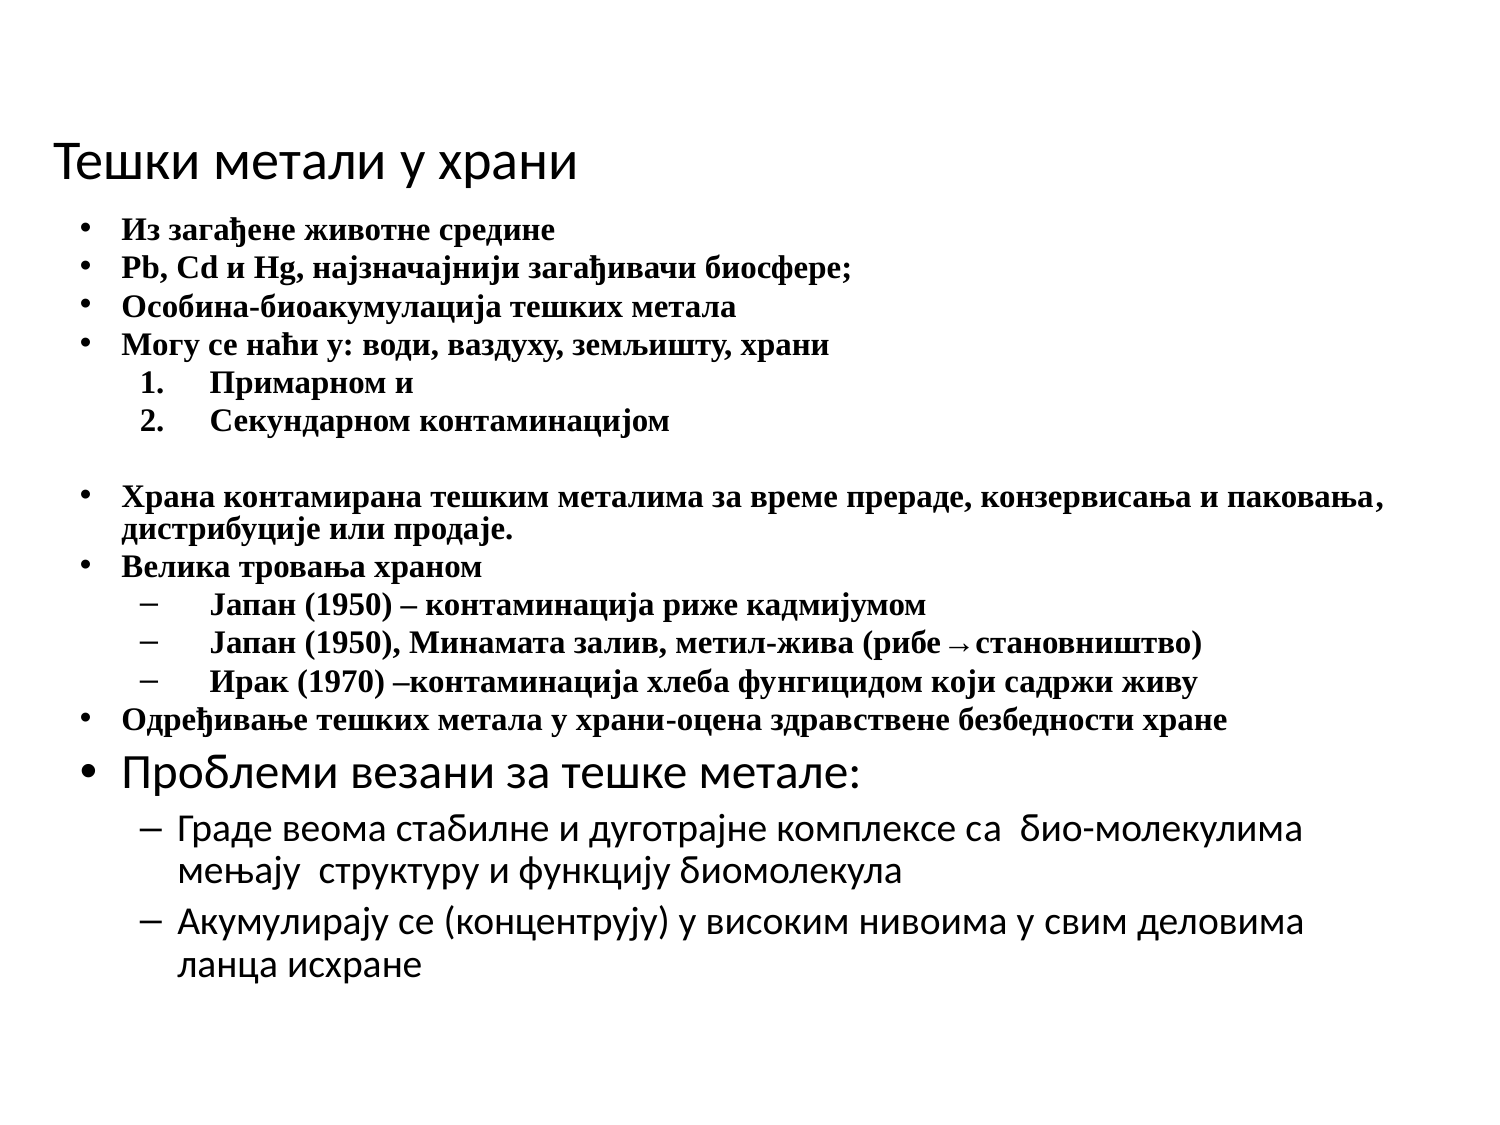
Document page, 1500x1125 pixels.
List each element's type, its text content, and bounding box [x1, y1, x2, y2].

list Из загађене животне средине Pb, Cd и Hg, најзначајнији загађивачи биосфере; Особина-биоакумулација тешких метала Могу се наћи у: води, ваздуху, земљишту, храни Примарном и Секундарном контаминацијом Храна контамирана тешким металима за време прераде, конзервисања и паковања, дистрибуције или продаје. Велика тровања храном Јапан (1950) – контаминација риже кадмијумом Јапан (1950), Минамата залив, метил-жива (рибе→становништво) Ирак (1970) –контаминација хлеба фунгицидом који садржи живу Одређивање тешких метала у храни-оцена здравствене безбедности хране Проблеми везани за тешке метале: Граде веома стабилне и дуготрајне комплексе са био-молекулима мењају структуру и функцију биомолекула Акумулирају се (концентрују) у високим нивоима у свим деловима ланца исхране [64, 208, 1415, 1000]
title Тешки метали у храни [53, 101, 1404, 192]
